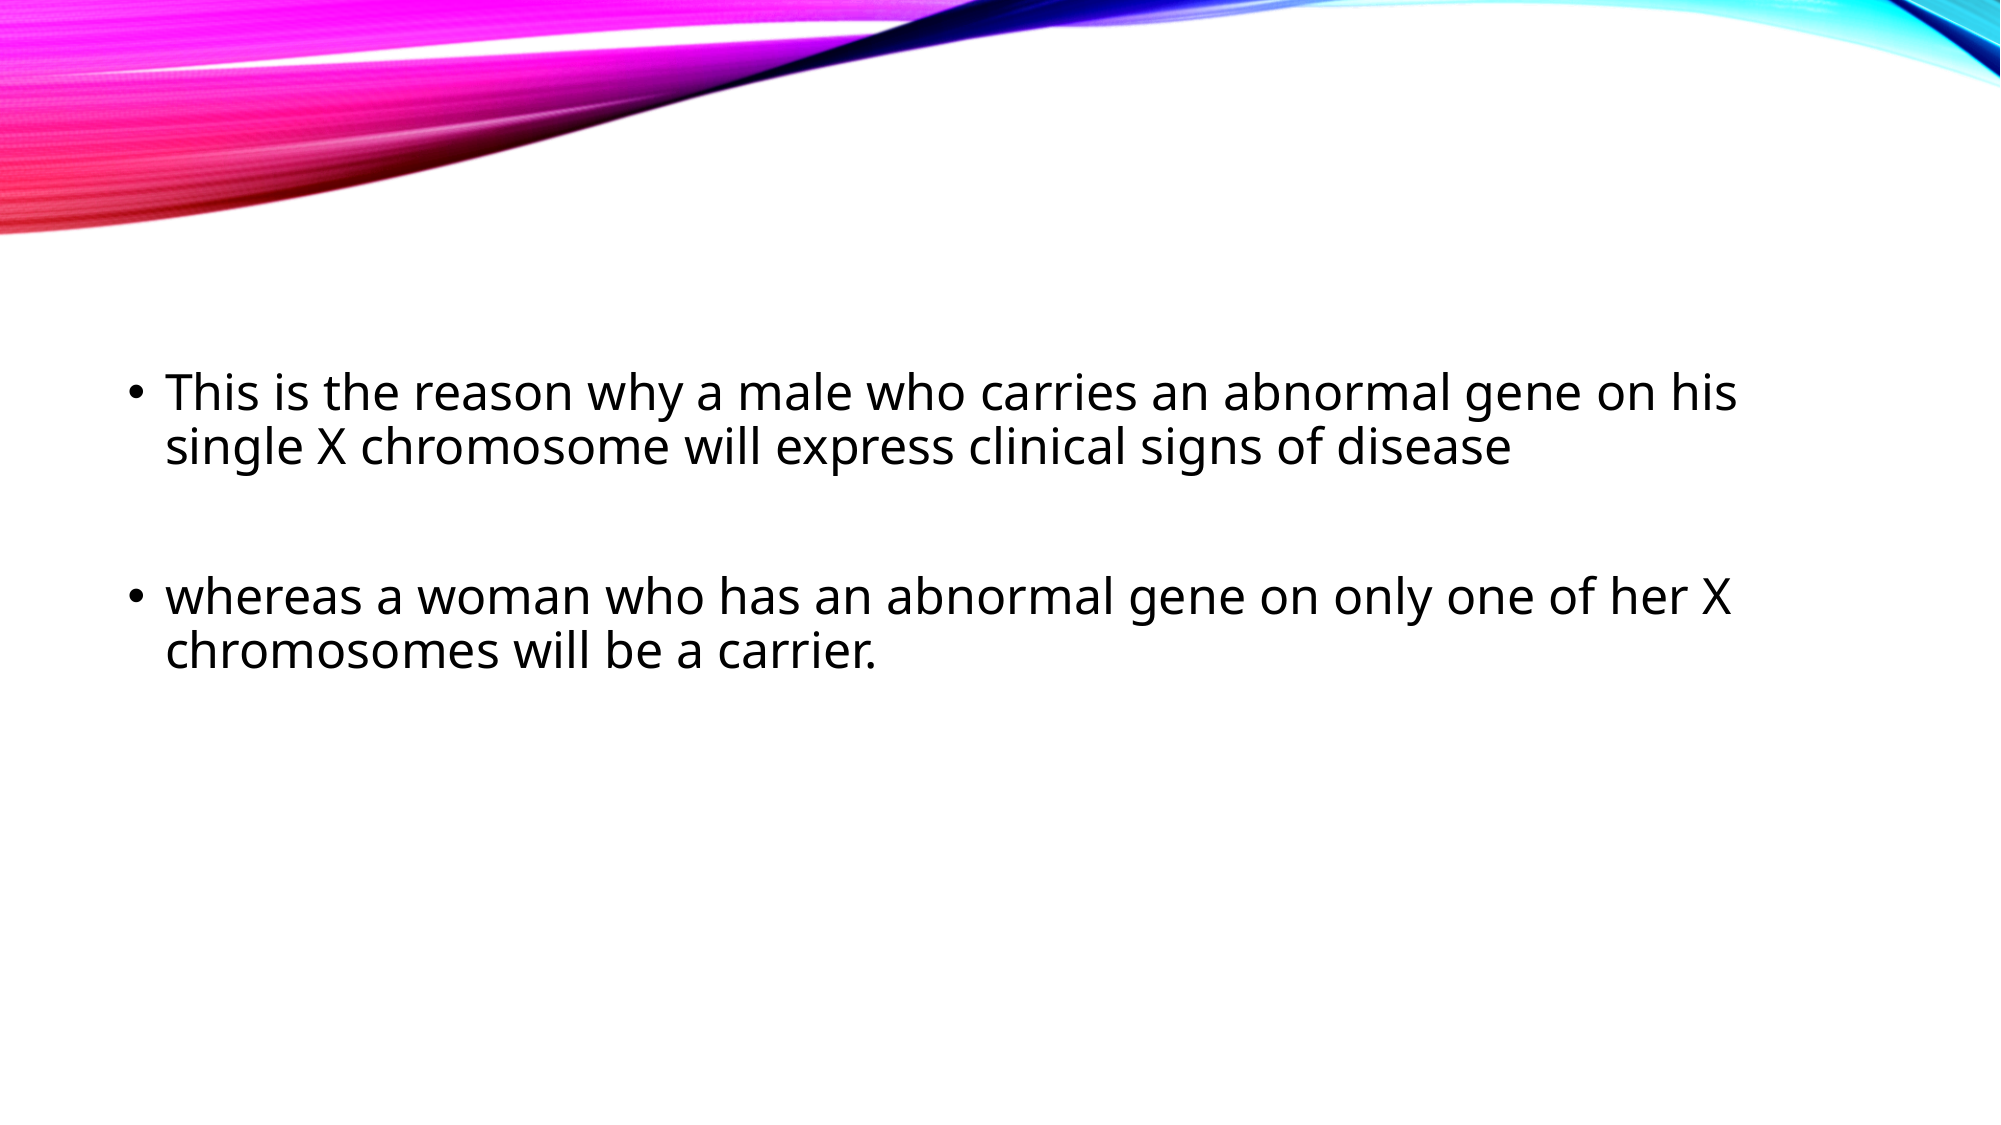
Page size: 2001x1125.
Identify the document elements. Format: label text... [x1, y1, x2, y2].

picture [1890, 0, 2000, 75]
picture [0, 0, 2000, 237]
picture [1910, 0, 2000, 45]
list This is the reason why a male who carries an abnormal gene on his single X chromosome will express clinical signs of disease whereas a woman who has an abnormal gene on only one of her X chromosomes will be a carrier. [112, 360, 1888, 1021]
